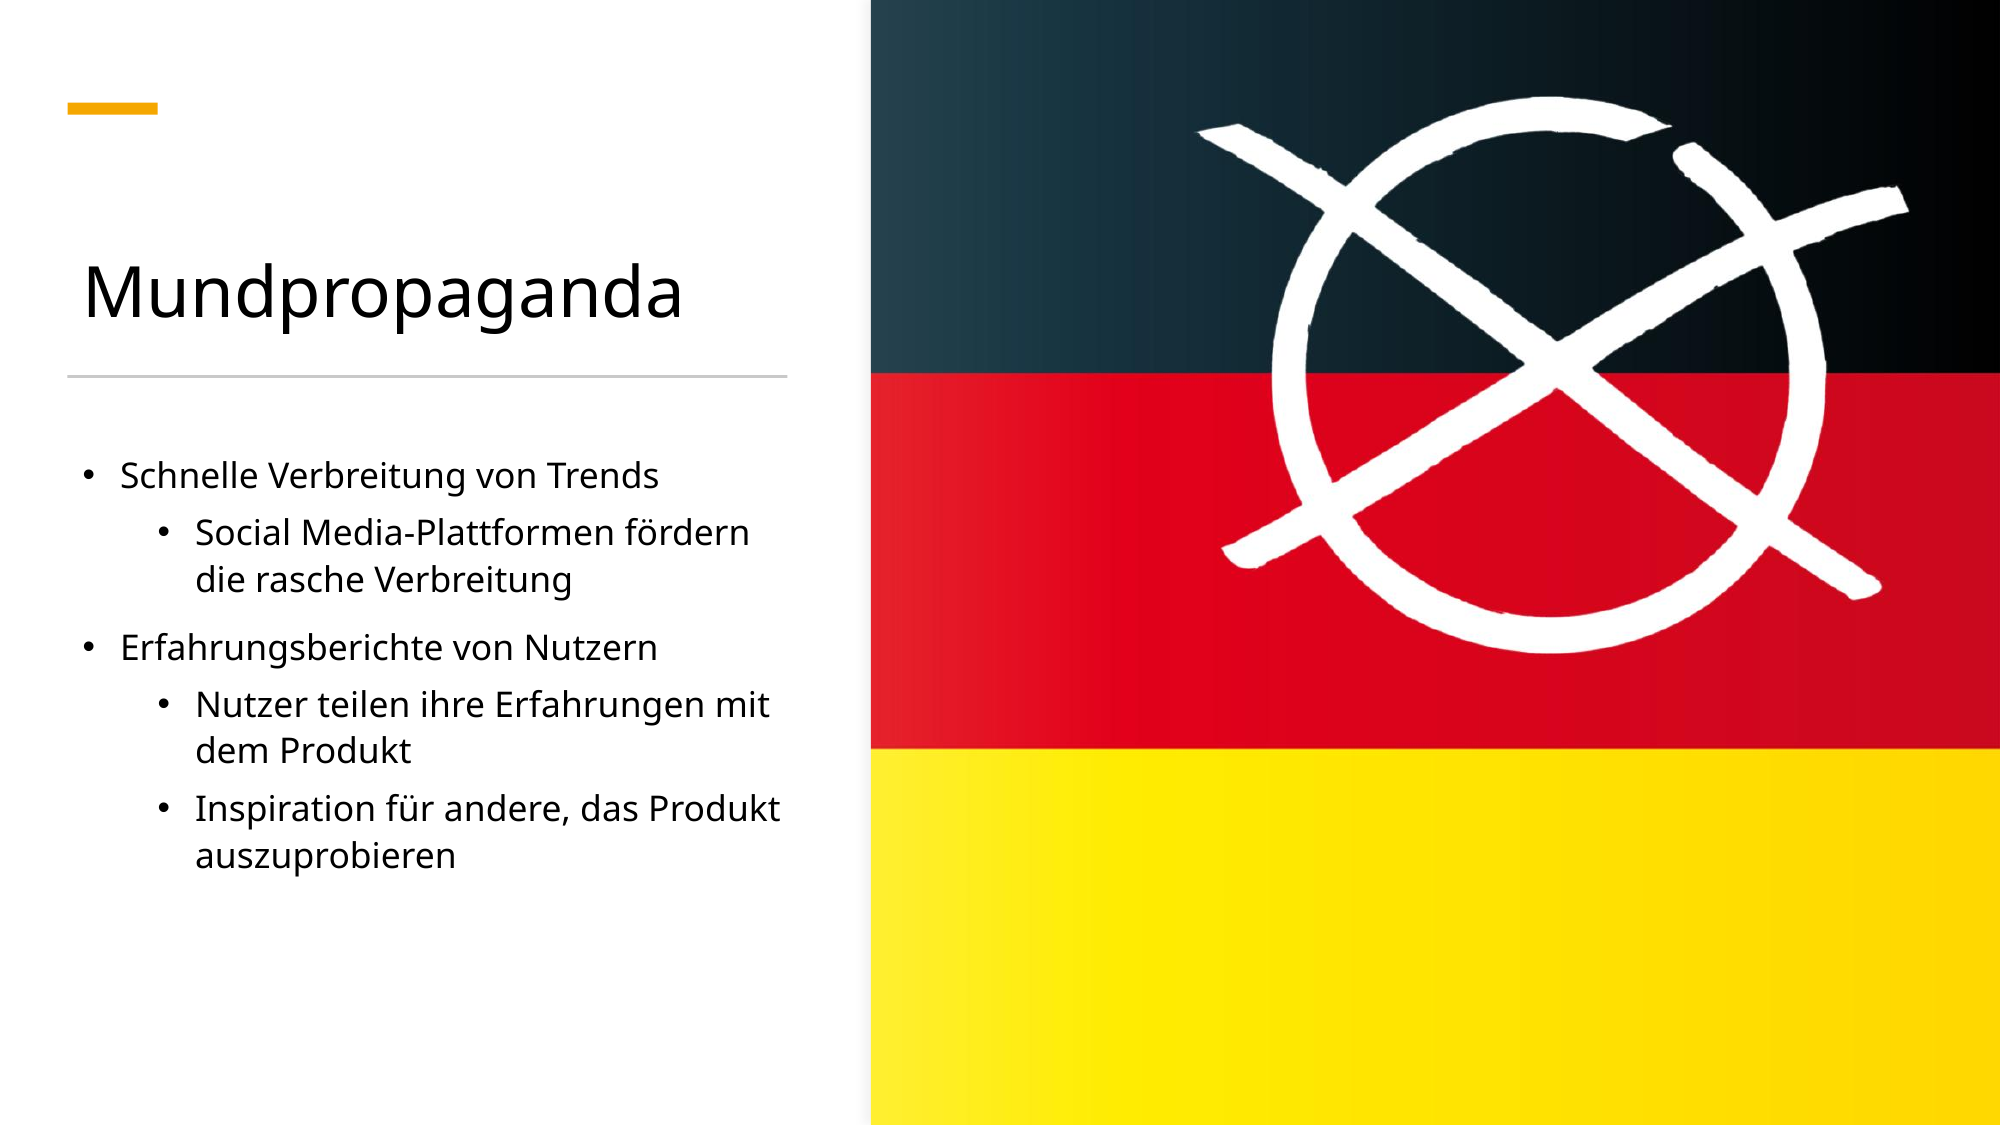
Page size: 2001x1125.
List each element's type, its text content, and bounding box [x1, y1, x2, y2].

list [870, 0, 2000, 1125]
text_box [0, 0, 861, 1125]
text_box [66, 374, 788, 379]
list Schnelle Verbreitung von Trends Social Media-Plattformen fördern die rasche Verbreitung Erfahrungsberichte von Nutzern Nutzer teilen ihre Erfahrungen mit dem Produkt Inspiration für andere, das Produkt auszuprobieren [67, 441, 806, 1029]
text_box [67, 102, 159, 116]
title Mundpropaganda [67, 161, 804, 341]
